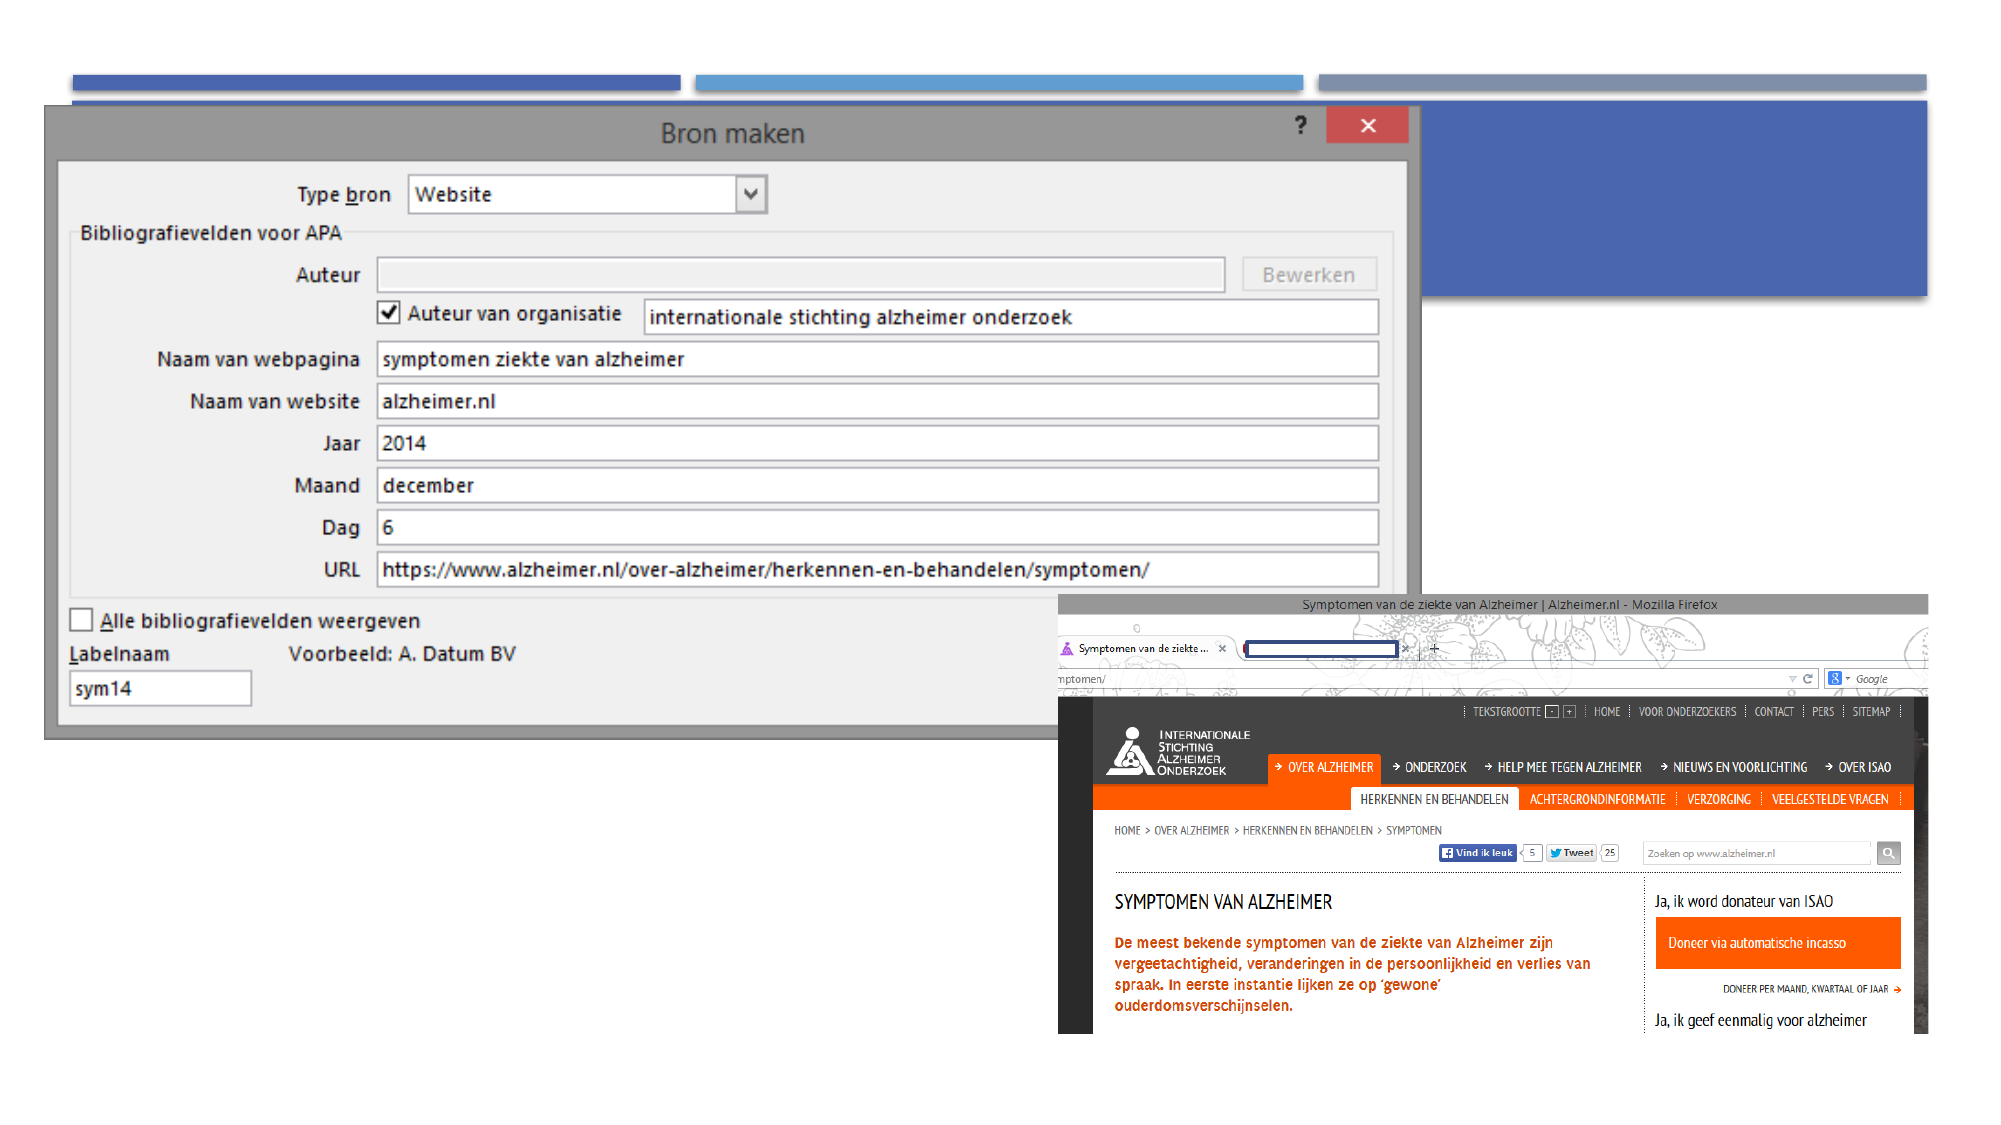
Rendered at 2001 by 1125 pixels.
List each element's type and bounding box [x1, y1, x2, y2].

picture [1057, 593, 1929, 1034]
list [44, 104, 1423, 741]
